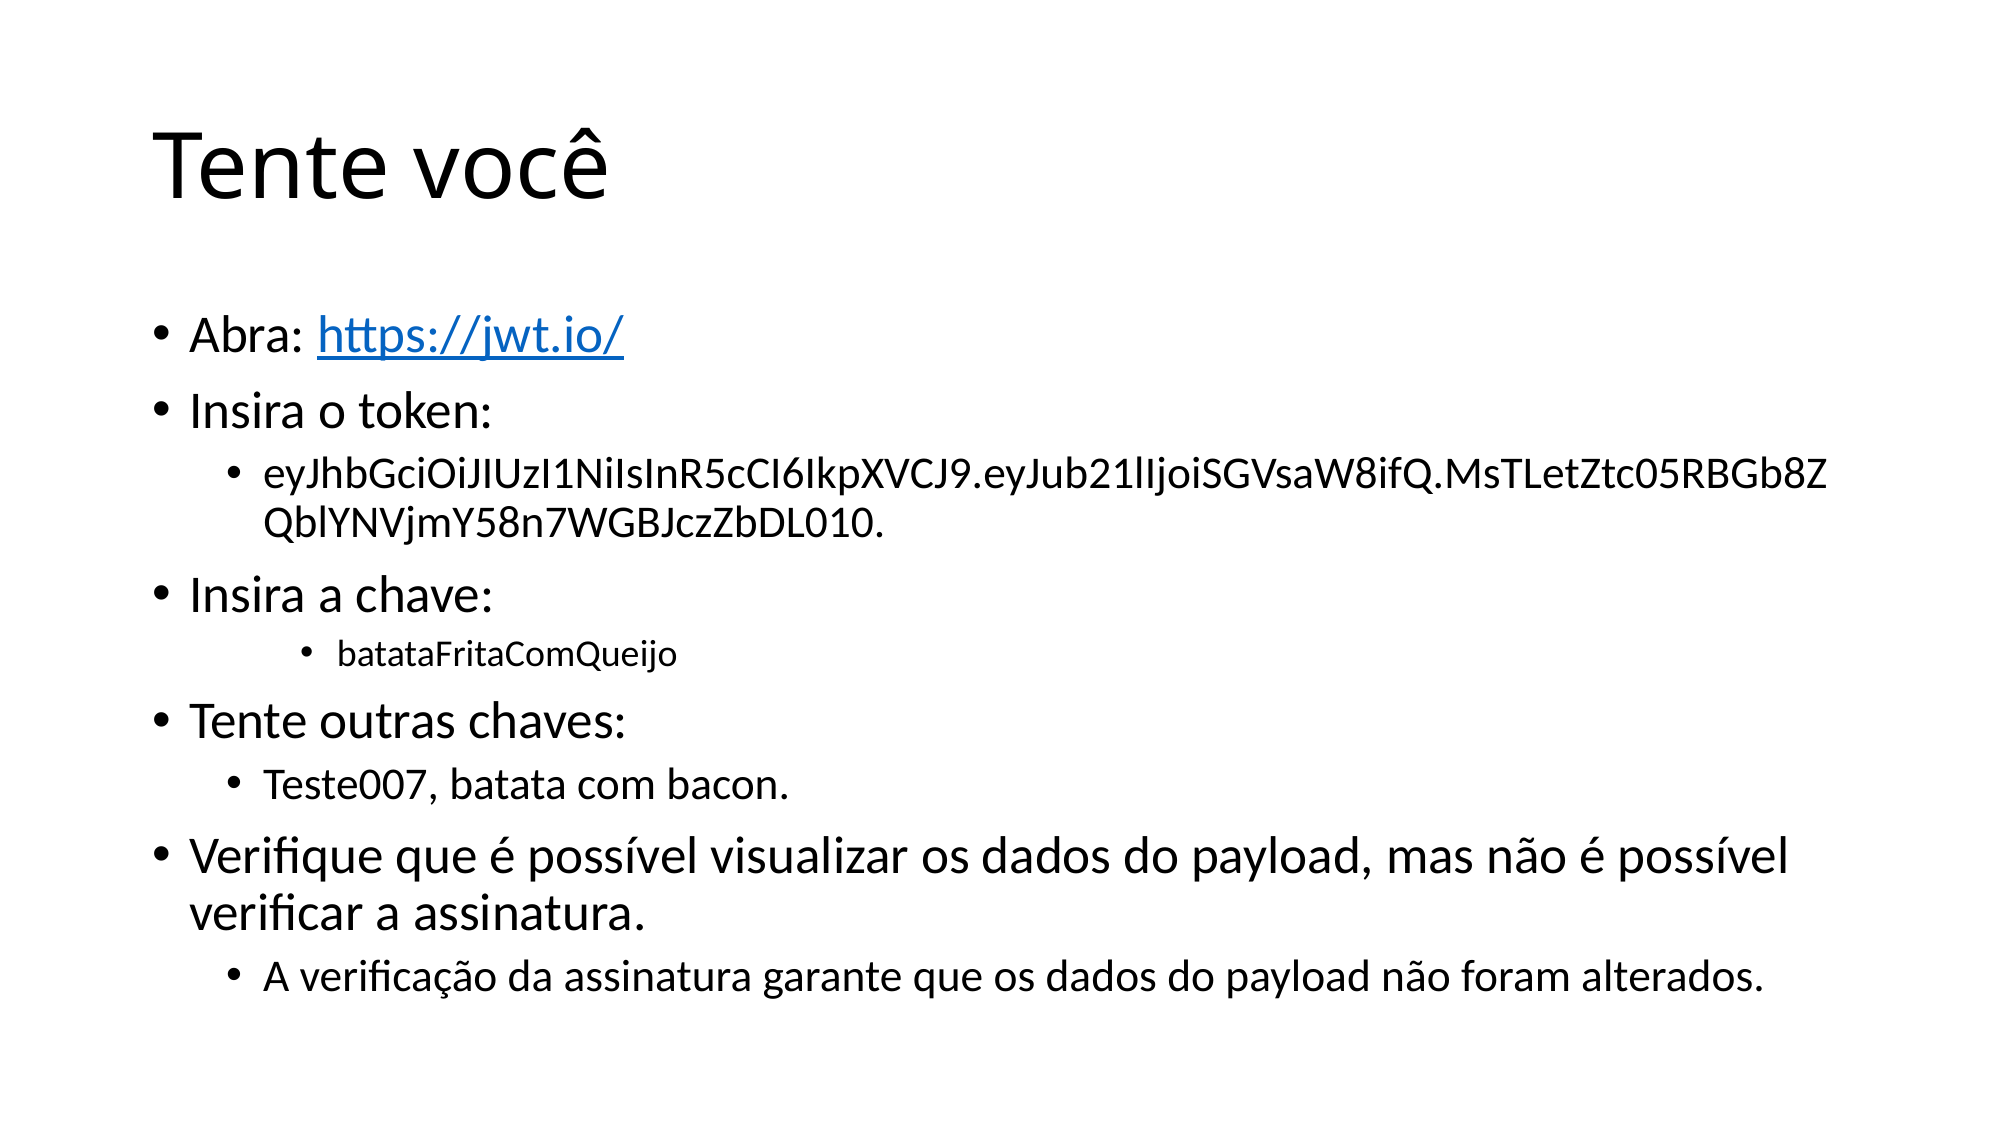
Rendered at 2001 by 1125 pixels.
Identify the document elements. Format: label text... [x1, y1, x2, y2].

list Abra: https://jwt.io/ Insira o token: eyJhbGciOiJIUzI1NiIsInR5cCI6IkpXVCJ9.eyJub21lIjoiSGVsaW8ifQ.MsTLetZtc05RBGb8ZQblYNVjmY58n7WGBJczZbDL010. Insira a chave: batataFritaComQueijo Tente outras chaves: Teste007, batata com bacon. Verifique que é possível visualizar os dados do payload, mas não é possível verificar a assinatura. A verificação da assinatura garante que os dados do payload não foram alterados. [137, 299, 1863, 1014]
title Tente você [137, 59, 1863, 278]
